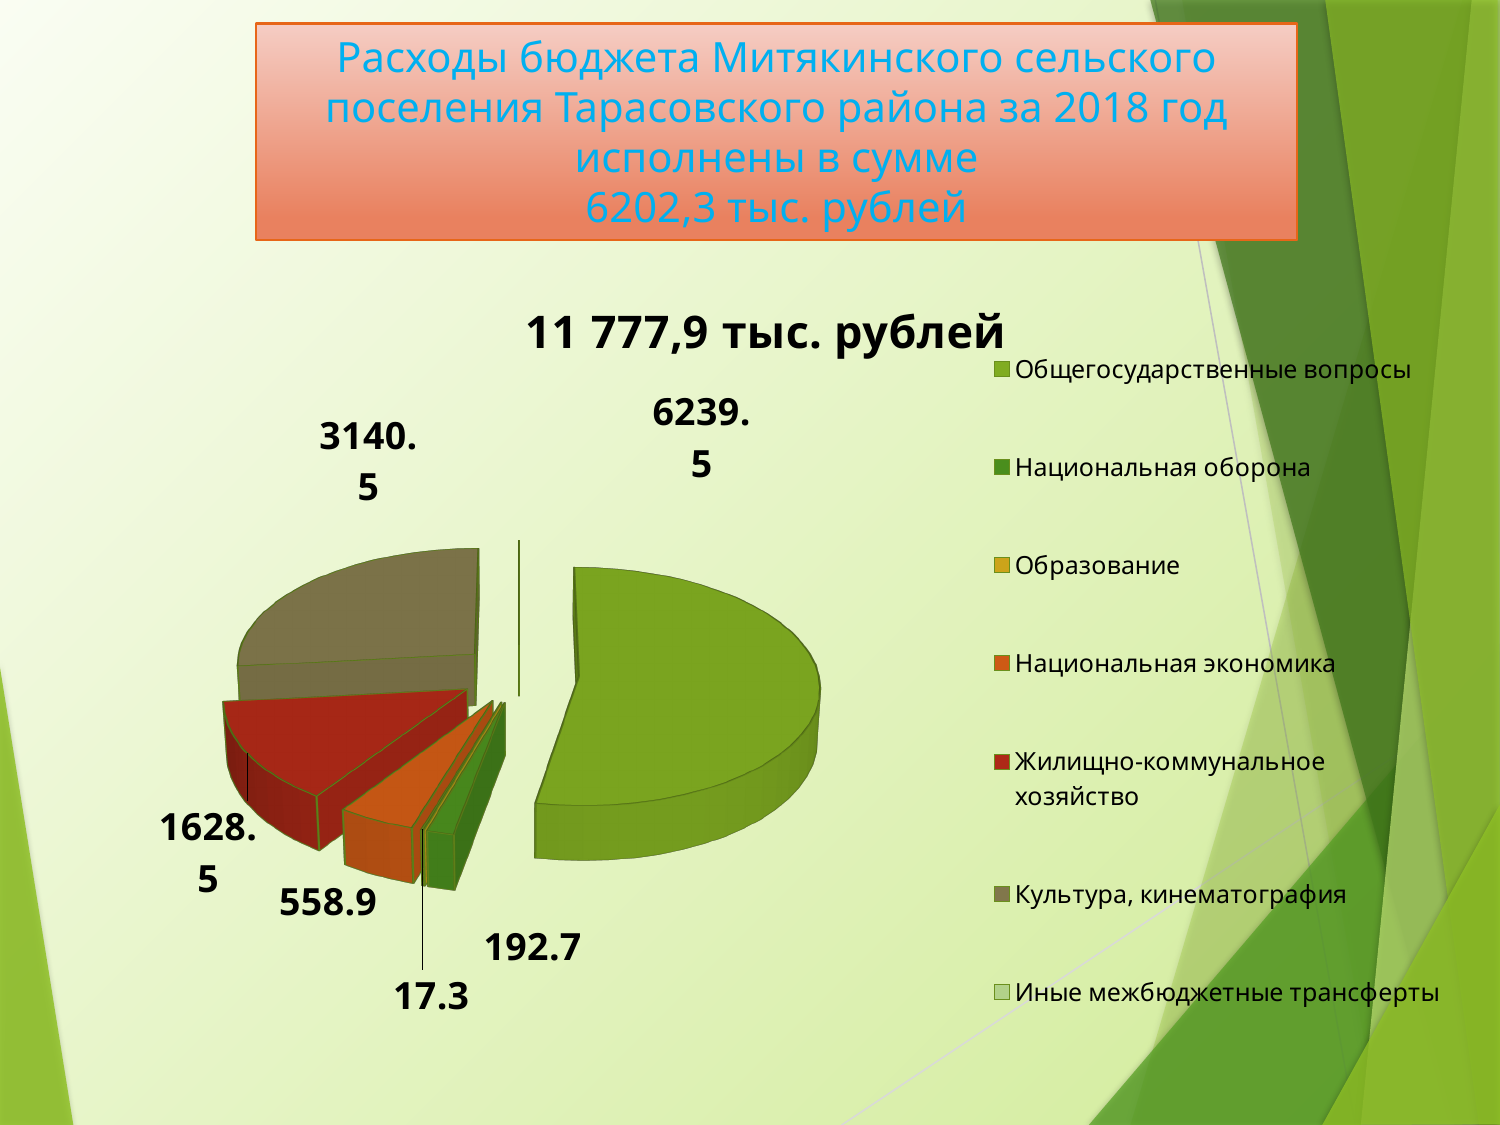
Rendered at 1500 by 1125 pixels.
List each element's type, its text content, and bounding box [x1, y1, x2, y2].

chart [74, 261, 1458, 1080]
title Расходы бюджета Митякинского сельского поселения Тарасовского района за 2018 год исполнены в сумме 6202,3 тыс. рублей [255, 22, 1298, 241]
